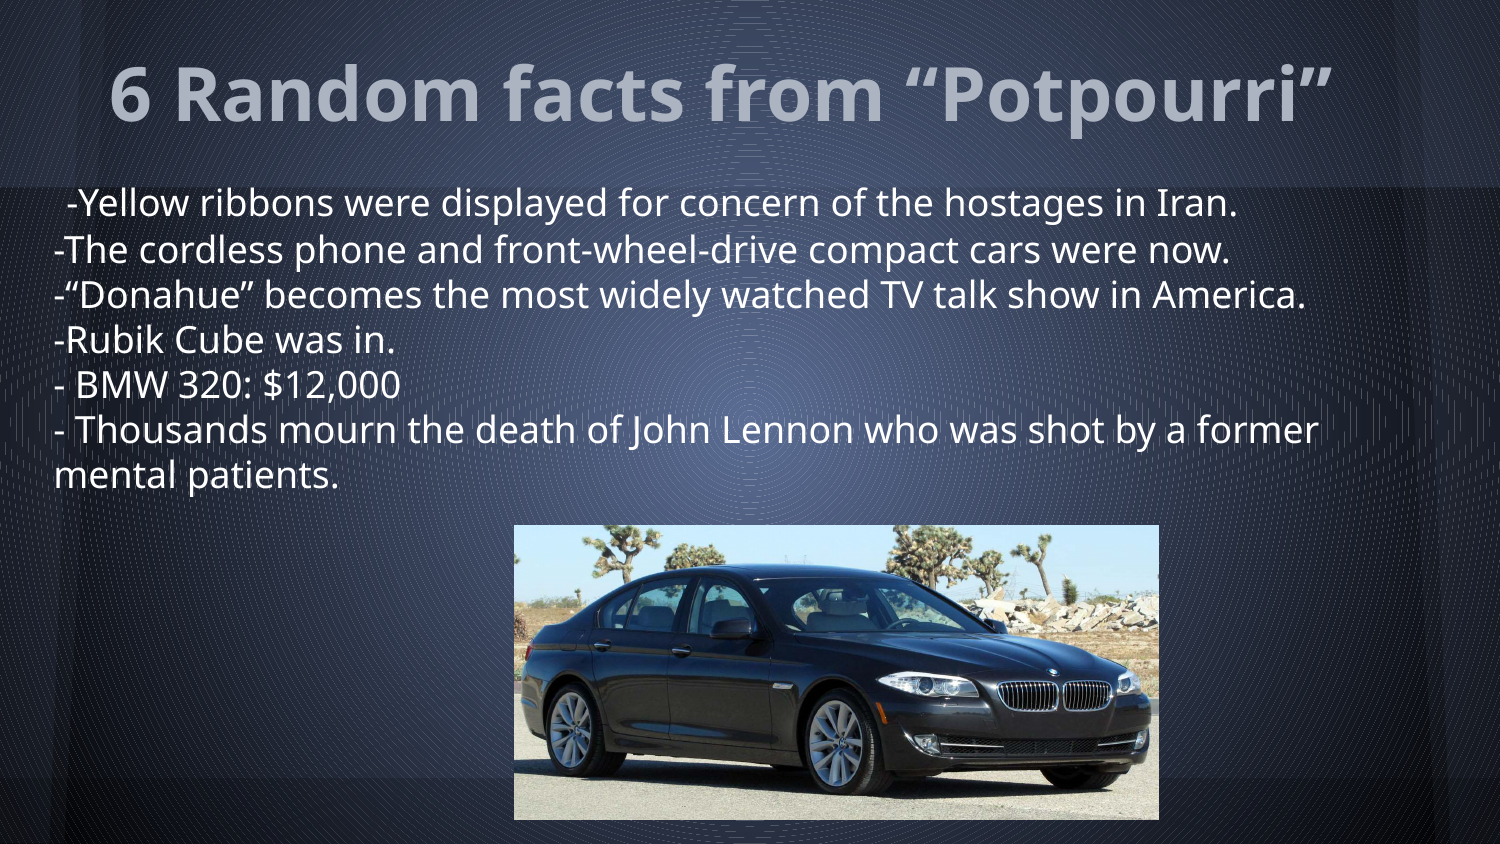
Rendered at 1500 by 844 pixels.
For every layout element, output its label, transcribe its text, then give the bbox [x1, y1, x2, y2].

picture [514, 525, 1159, 820]
list -Yellow ribbons were displayed for concern of the hostages in Iran. -The cordless phone and front-wheel-drive compact cars were now. -“Donahue” becomes the most widely watched TV talk show in America. -Rubik Cube was in. - BMW 320: $12,000 - Thousands mourn the death of John Lennon who was shot by a former mental patients. [38, 151, 1389, 646]
title 6 Random facts from “Potpourri” [75, 13, 1425, 152]
